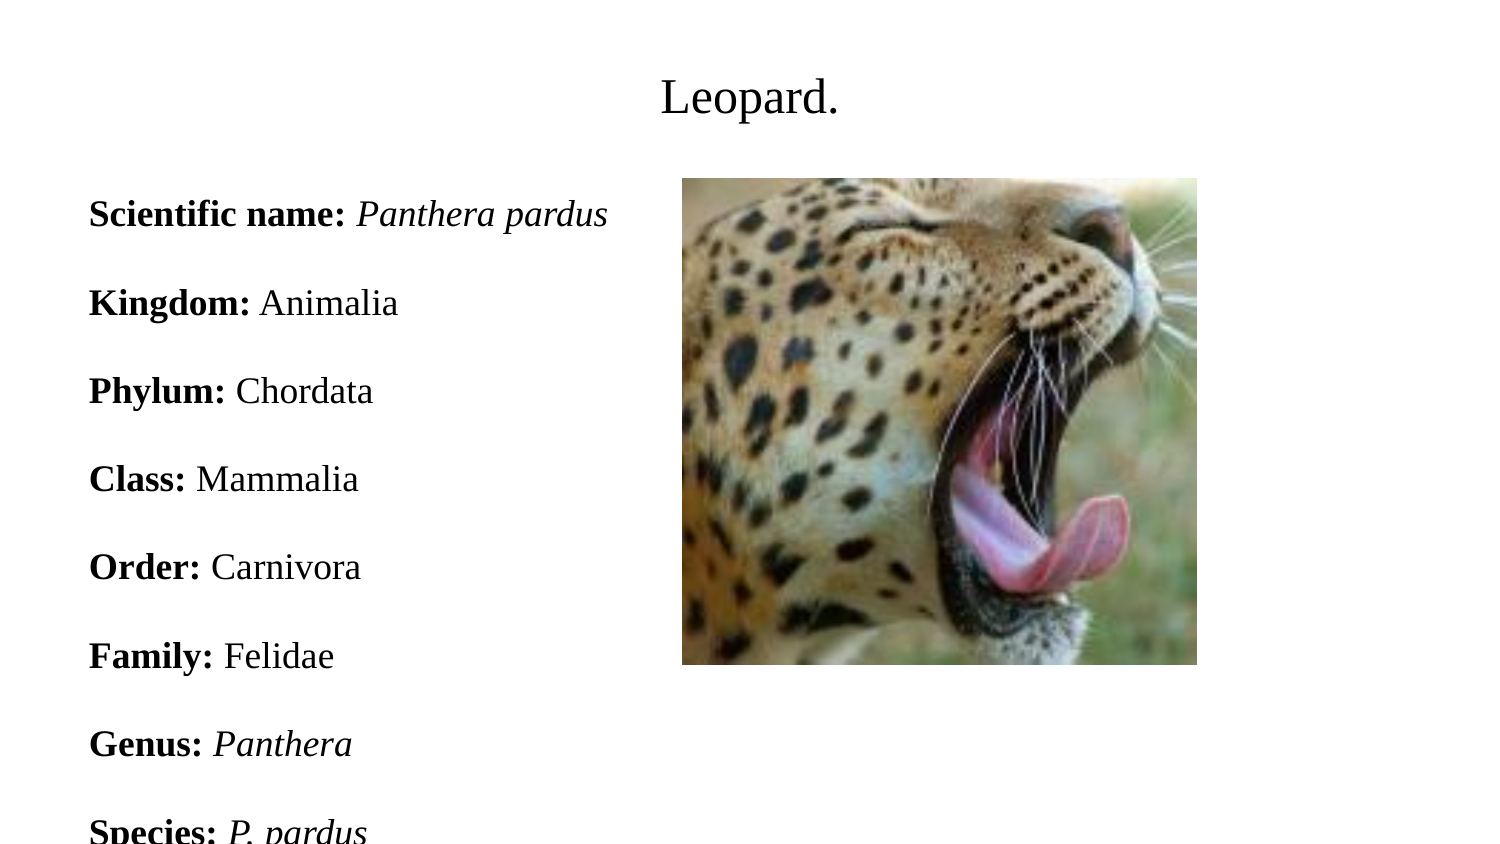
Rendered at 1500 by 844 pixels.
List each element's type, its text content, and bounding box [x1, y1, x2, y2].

list Leopard. Scientific name: Panthera pardus Kingdom: Animalia Phylum: Chordata Class: Mammalia Order: Carnivora Family: Felidae Genus: Panthera Species: P. pardus [51, 39, 1449, 750]
picture [682, 178, 1198, 665]
